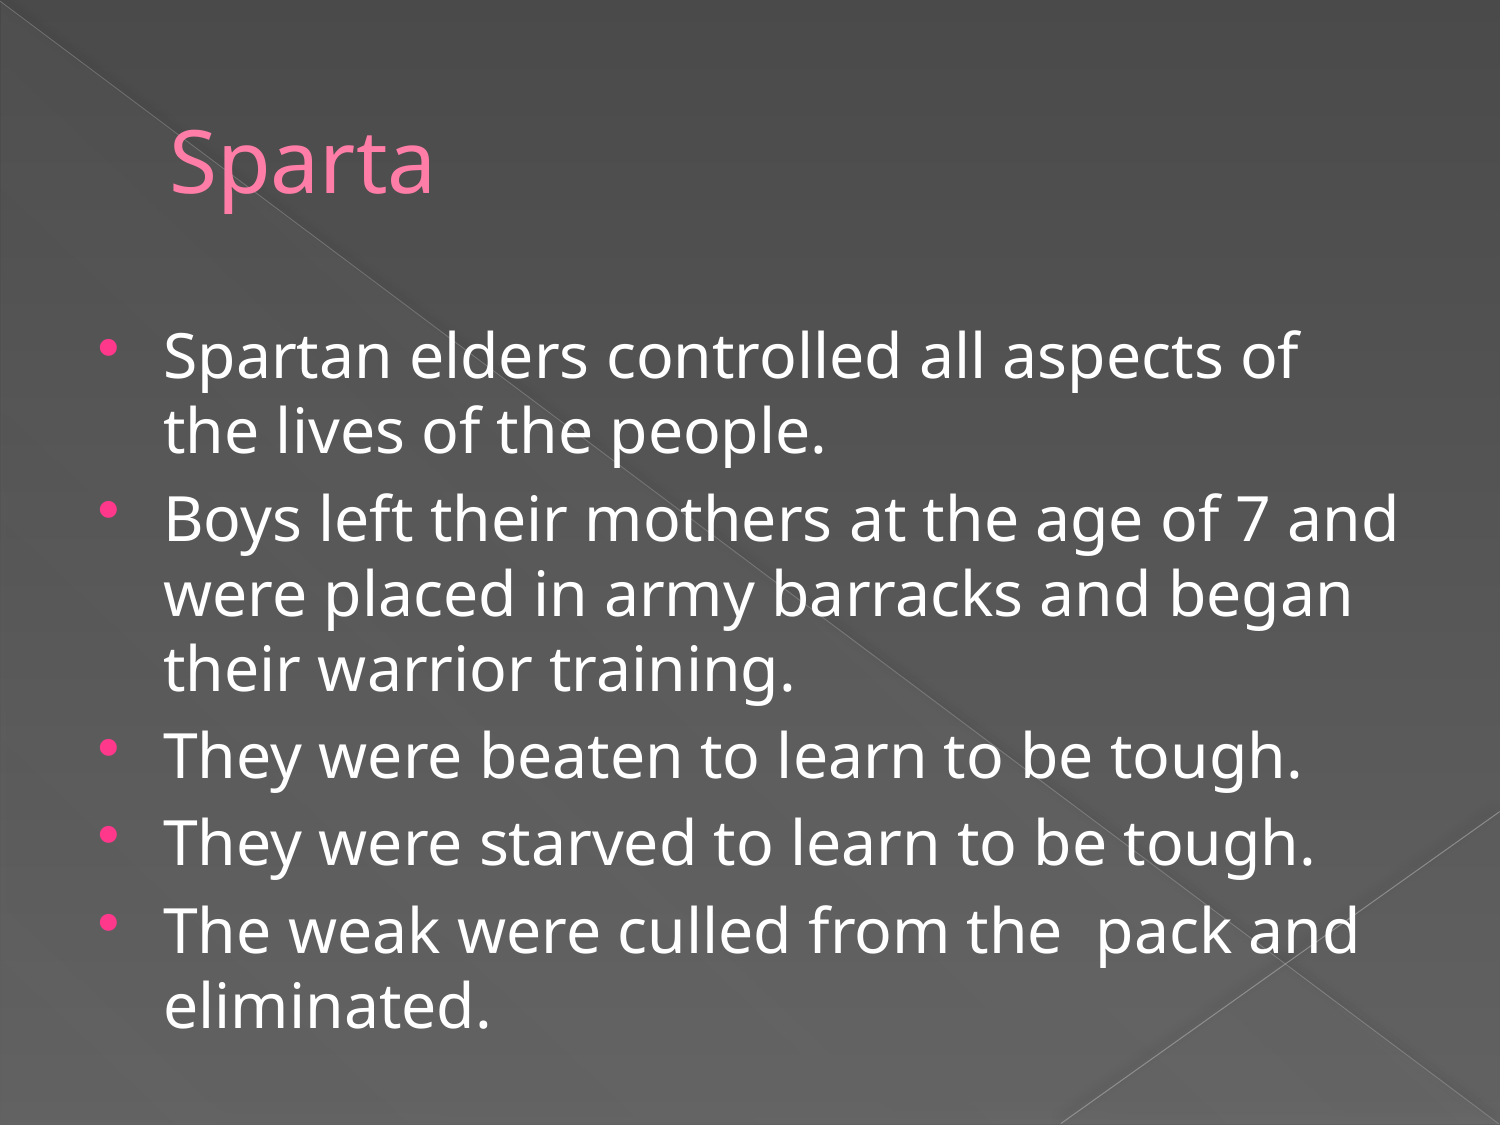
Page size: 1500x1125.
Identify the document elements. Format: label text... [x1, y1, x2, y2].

list Spartan elders controlled all aspects of the lives of the people. Boys left their mothers at the age of 7 and were placed in army barracks and began their warrior training. They were beaten to learn to be tough. They were starved to learn to be tough. The weak were culled from the pack and eliminated. [75, 308, 1425, 1059]
title Sparta [75, 43, 1425, 274]
